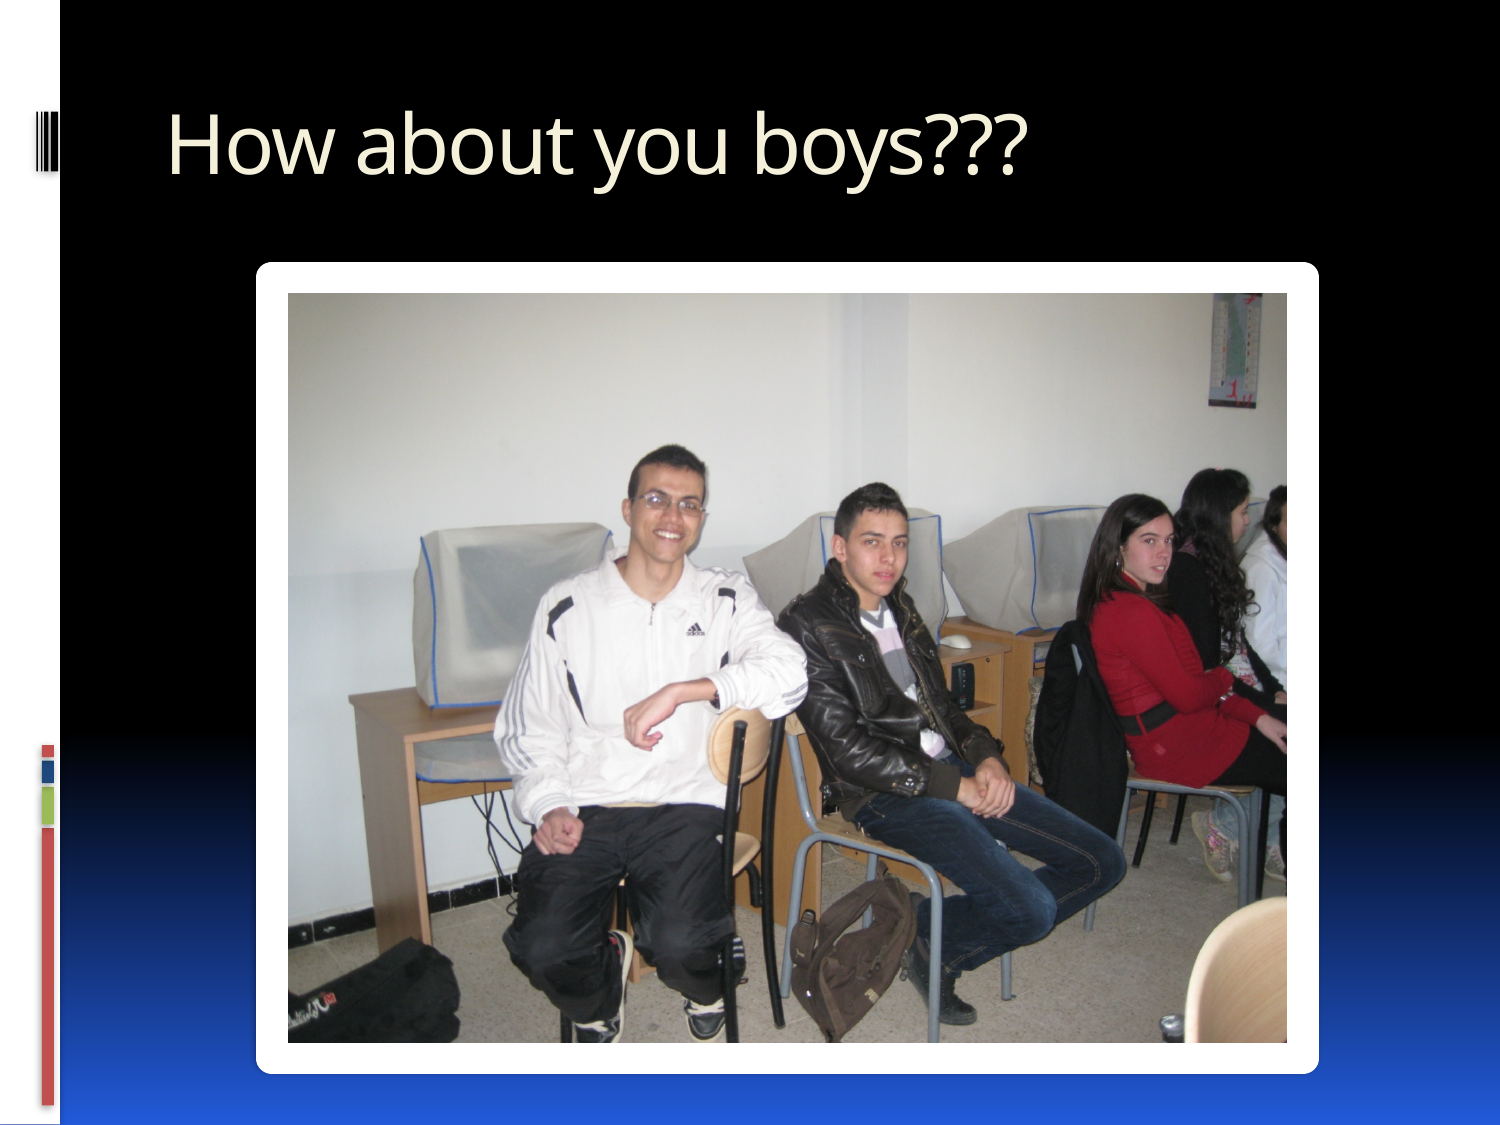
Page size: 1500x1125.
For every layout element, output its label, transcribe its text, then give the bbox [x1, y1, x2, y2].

title How about you boys??? [150, 83, 1425, 234]
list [286, 292, 1288, 1044]
